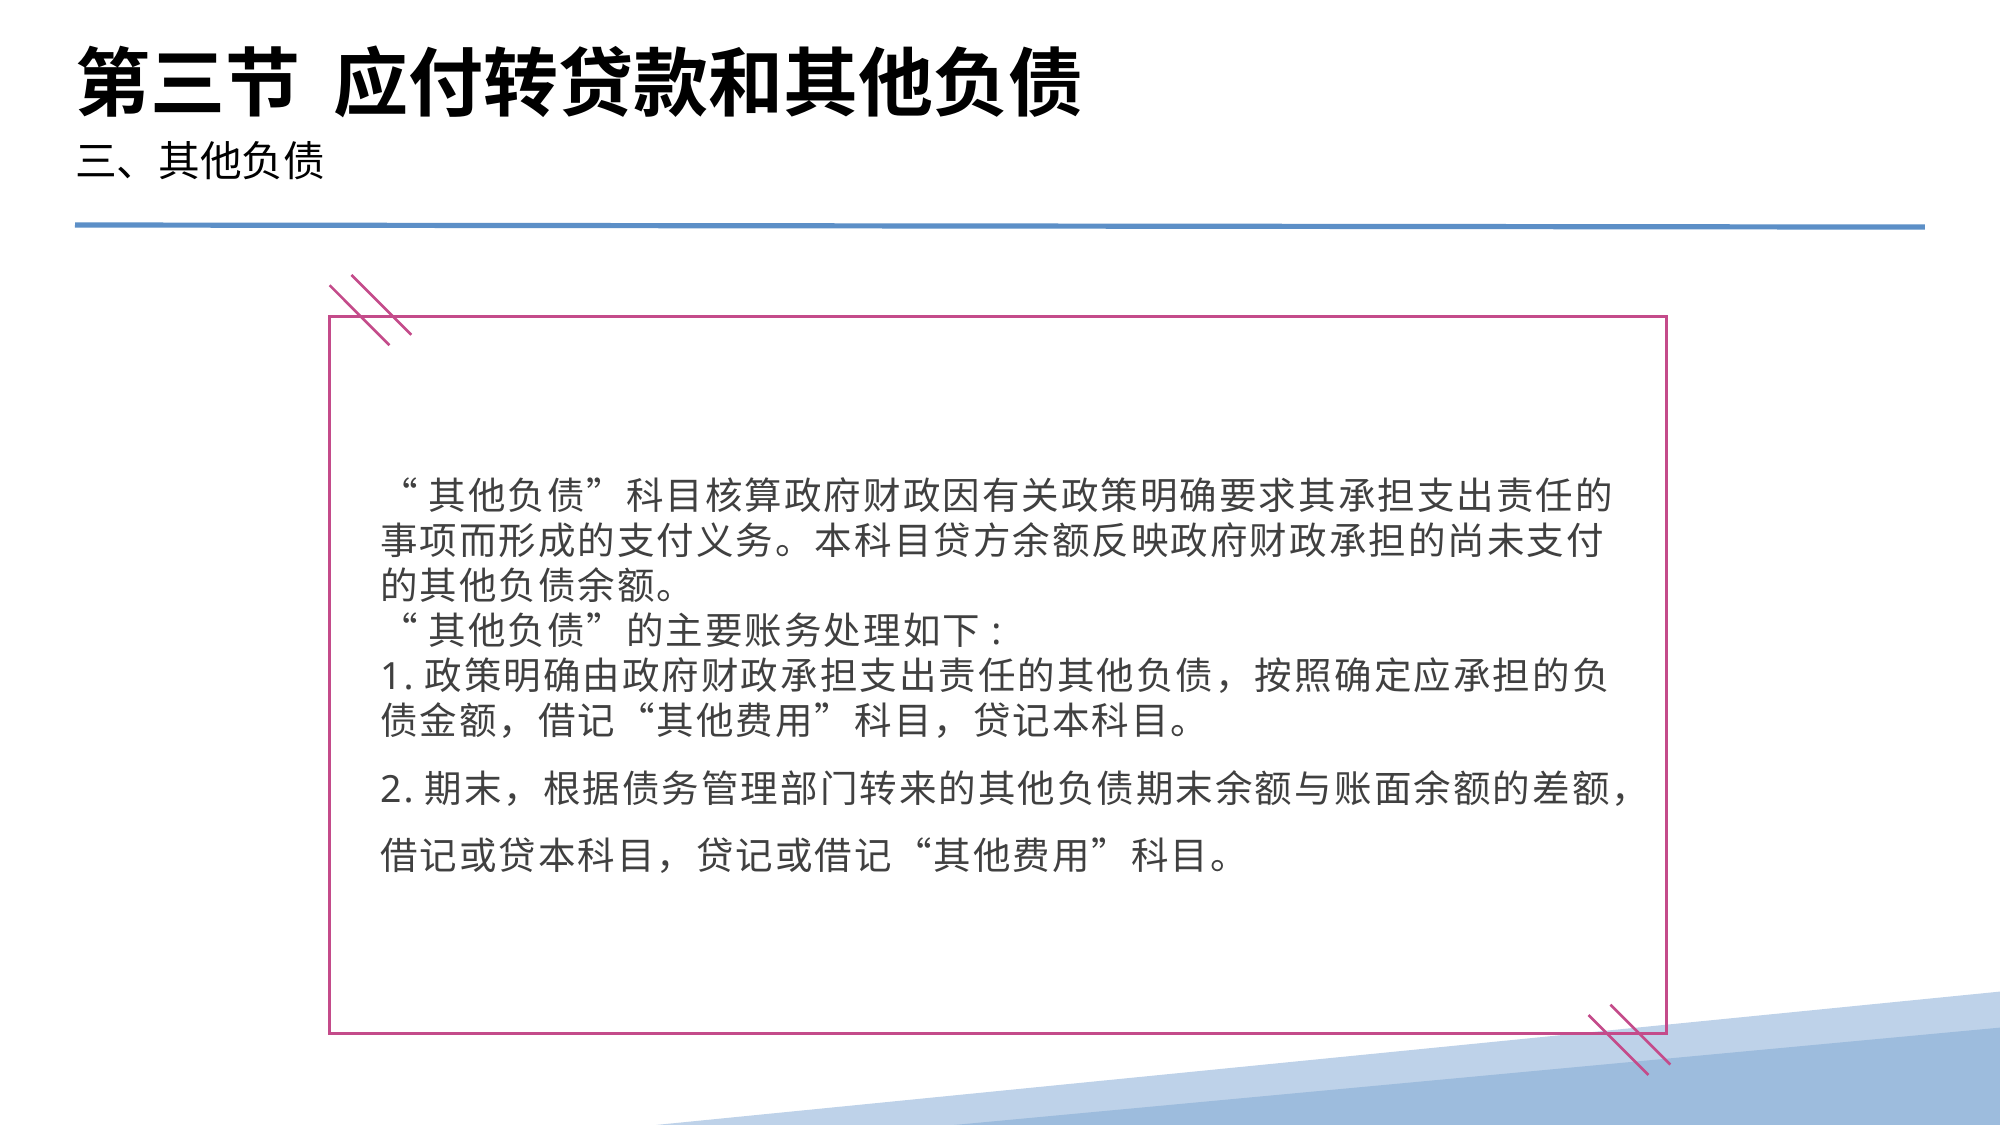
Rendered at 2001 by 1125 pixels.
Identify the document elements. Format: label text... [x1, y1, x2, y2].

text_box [329, 285, 390, 346]
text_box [1588, 1015, 1649, 1075]
text_box “其他负债”科目核算政府财政因有关政策明确要求其承担支出责任的事项而形成的支付义务。本科目贷方余额反映政府财政承担的尚未支付的其他负债余额。 “其他负债”的主要账务处理如下: 1.政策明确由政府财政承担支出责任的其他负债，按照确定应承担的负债金额，借记“其他费用”科目，贷记本科目。 2.期末，根据债务管理部门转来的其他负债期末余额与账面余额的差额，借记或贷本科目，贷记或借记“其他费用”科目。 [369, 351, 1627, 998]
text_box [328, 316, 1668, 1034]
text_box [656, 991, 2000, 1125]
text_box 第三节 应付转贷款和其他负债 [75, 24, 1925, 124]
text_box 三、其他负债 [75, 124, 1925, 200]
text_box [351, 274, 412, 335]
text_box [1610, 1004, 1671, 1065]
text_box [74, 224, 1925, 228]
